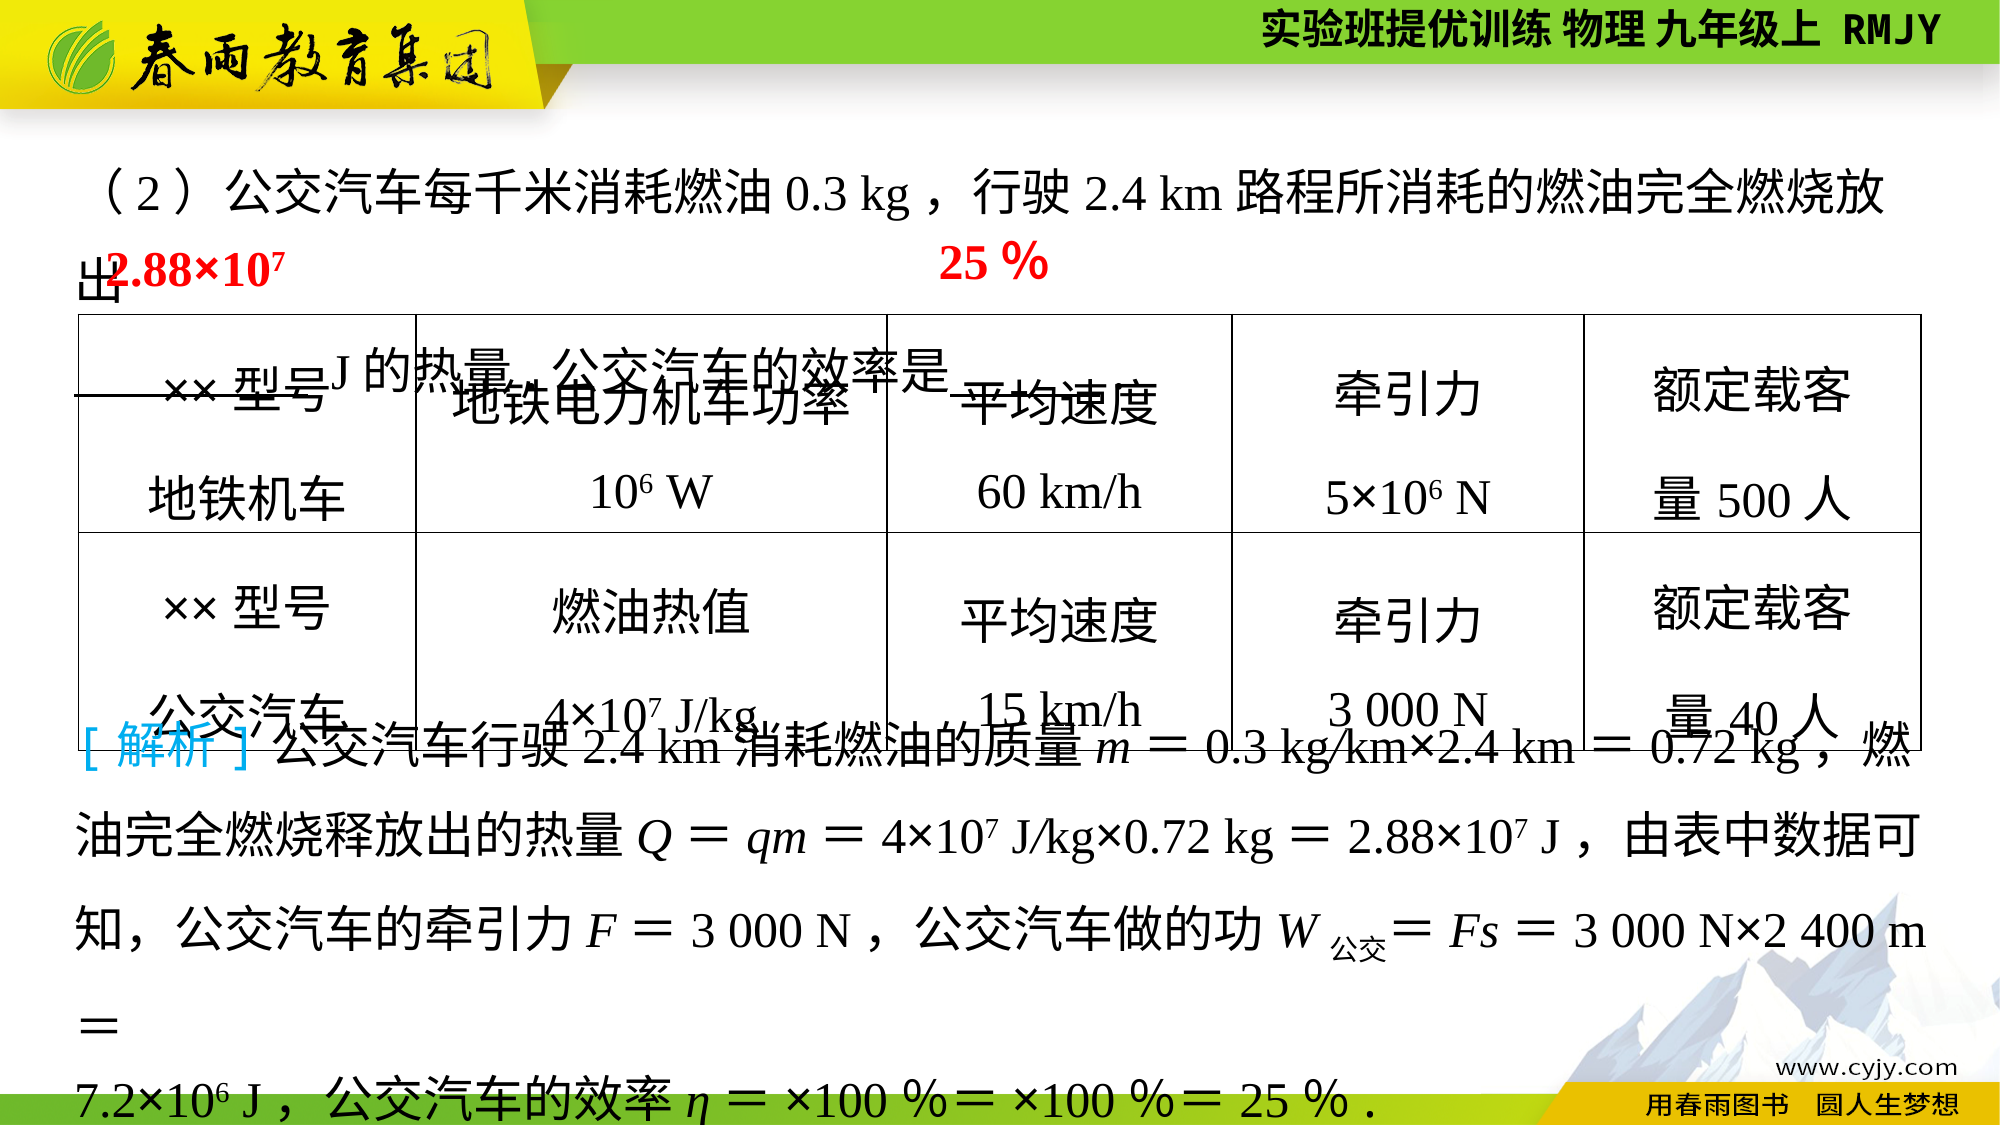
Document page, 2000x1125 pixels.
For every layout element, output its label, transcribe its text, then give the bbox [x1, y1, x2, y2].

table_cell 平均速度 15 km/h [888, 533, 1231, 750]
table_cell 牵引力 3 000 N [1233, 533, 1583, 750]
table_cell ××型号 公交汽车 [79, 533, 415, 750]
text_box 25％ [923, 222, 1066, 298]
list （2）公交汽车每千米消耗燃油0.3 kg，行驶2.4 km路程所消耗的燃油完全燃烧放出 J的热量.公交汽车的效率是 . [59, 122, 1944, 320]
table_header 平均速度 60 km/h [888, 315, 1231, 532]
table_header 额定载客 量500人 [1585, 315, 1920, 532]
picture [0, 0, 2000, 1125]
text_box 2.88×107 [90, 228, 301, 304]
table_header 牵引力 5×106 N [1233, 315, 1583, 532]
table_cell 燃油热值 4×107 J/kg [417, 533, 886, 750]
table_cell 额定载客 量40人 [1585, 533, 1920, 750]
table_header 地铁电力机车功率 106 W [417, 315, 886, 532]
table_header ××型号 地铁机车 [79, 315, 415, 532]
